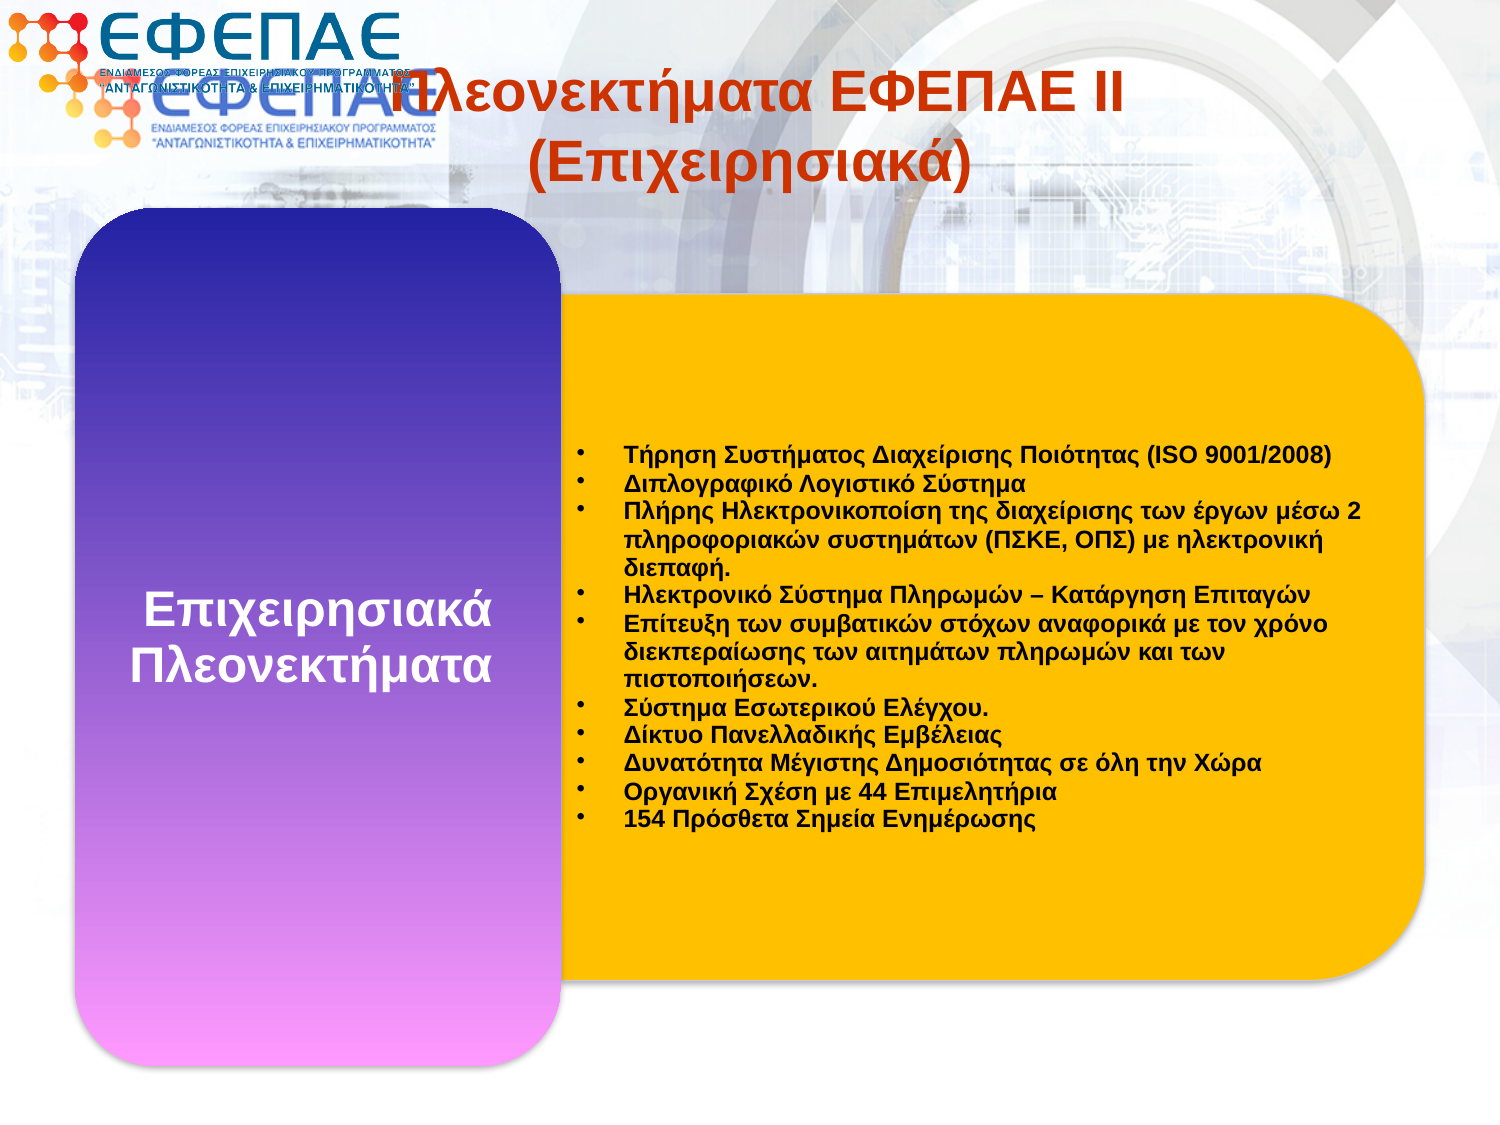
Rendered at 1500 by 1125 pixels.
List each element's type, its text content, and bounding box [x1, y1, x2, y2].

title Πλεονεκτήματα ΕΦΕΠΑΕ ΙΙ (Επιχειρησιακά) [76, 58, 1424, 188]
table_cell 15 [0, 0, 1500, 1125]
picture [0, 0, 423, 106]
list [74, 207, 1426, 1067]
